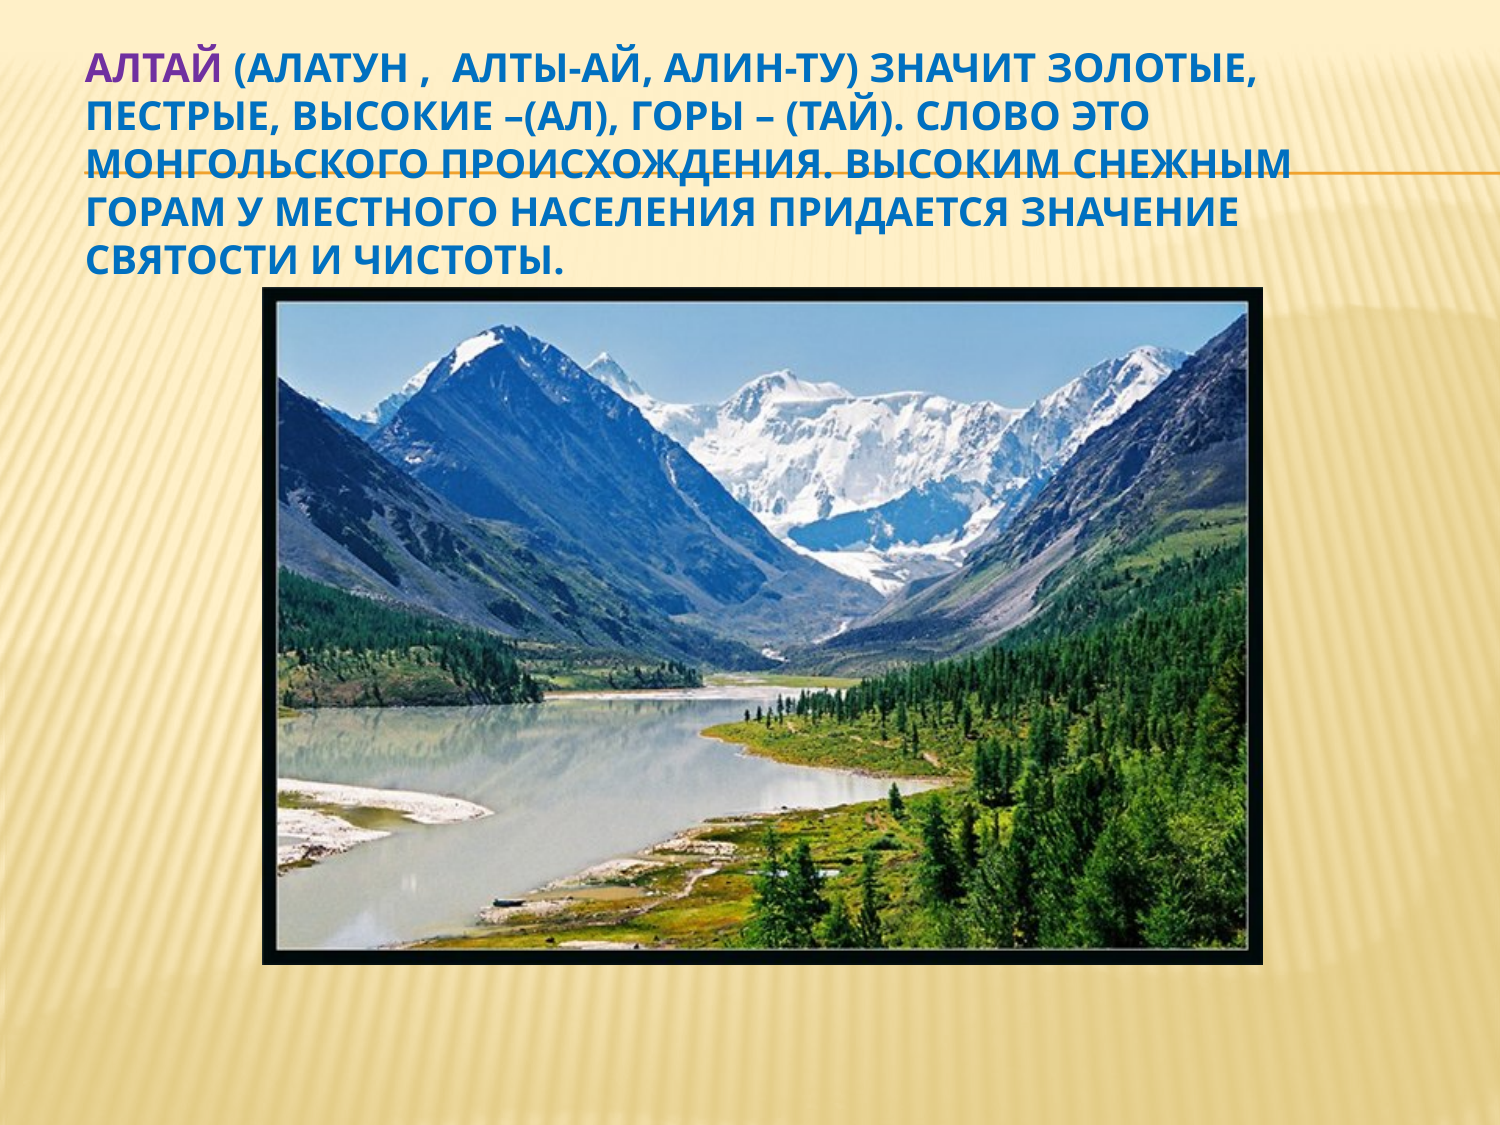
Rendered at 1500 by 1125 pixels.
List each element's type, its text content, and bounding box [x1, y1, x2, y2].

title Алтай (Алатун , Алты-ай, Алин-ту) значит золотые, пестрые, высокие –(ал), горы – (тай). Слово это монгольского происхождения. Высоким снежным горам у местного населения придается значение святости и чистоты. [70, 35, 1421, 354]
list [262, 287, 1263, 965]
